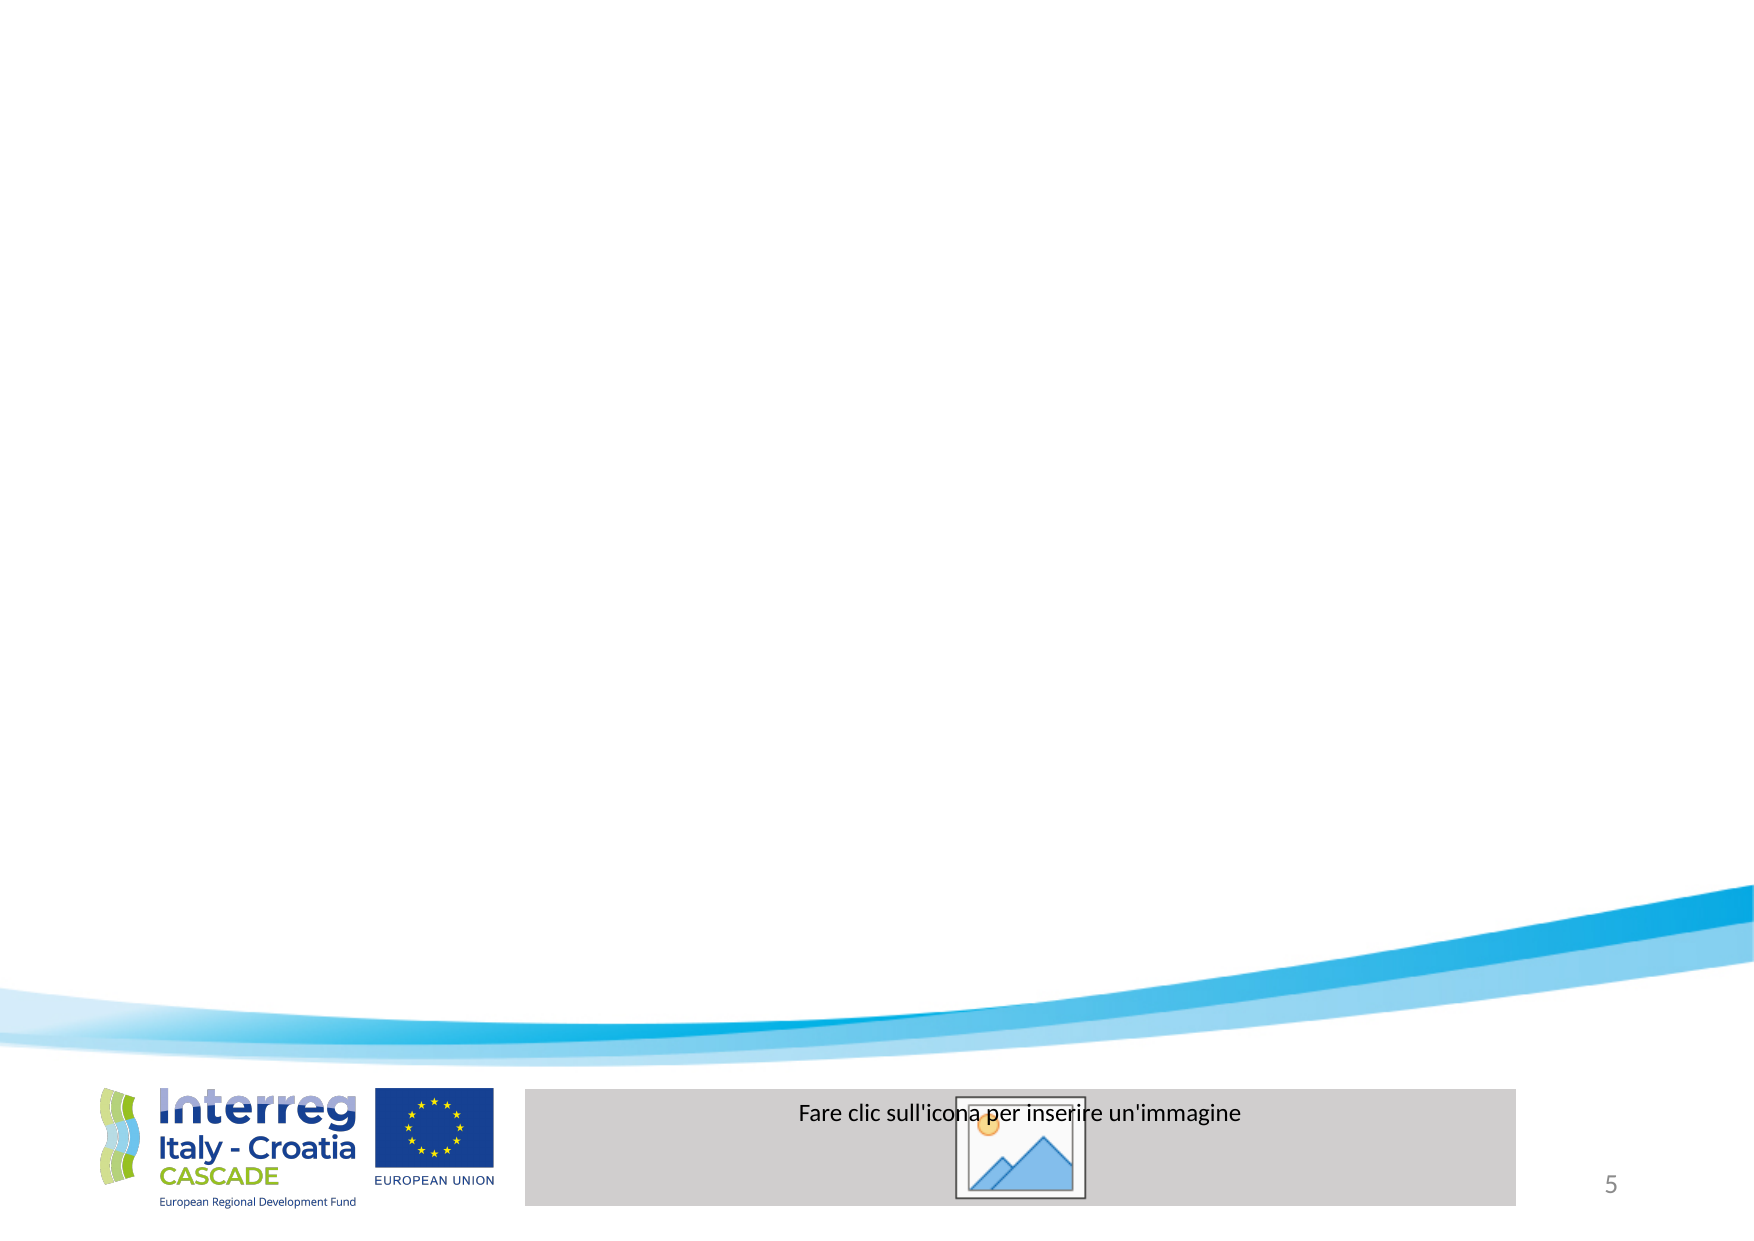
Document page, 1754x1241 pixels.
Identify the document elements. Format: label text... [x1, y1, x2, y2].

slide_number 5 [1526, 1149, 1634, 1216]
picture [0, 884, 1754, 1219]
